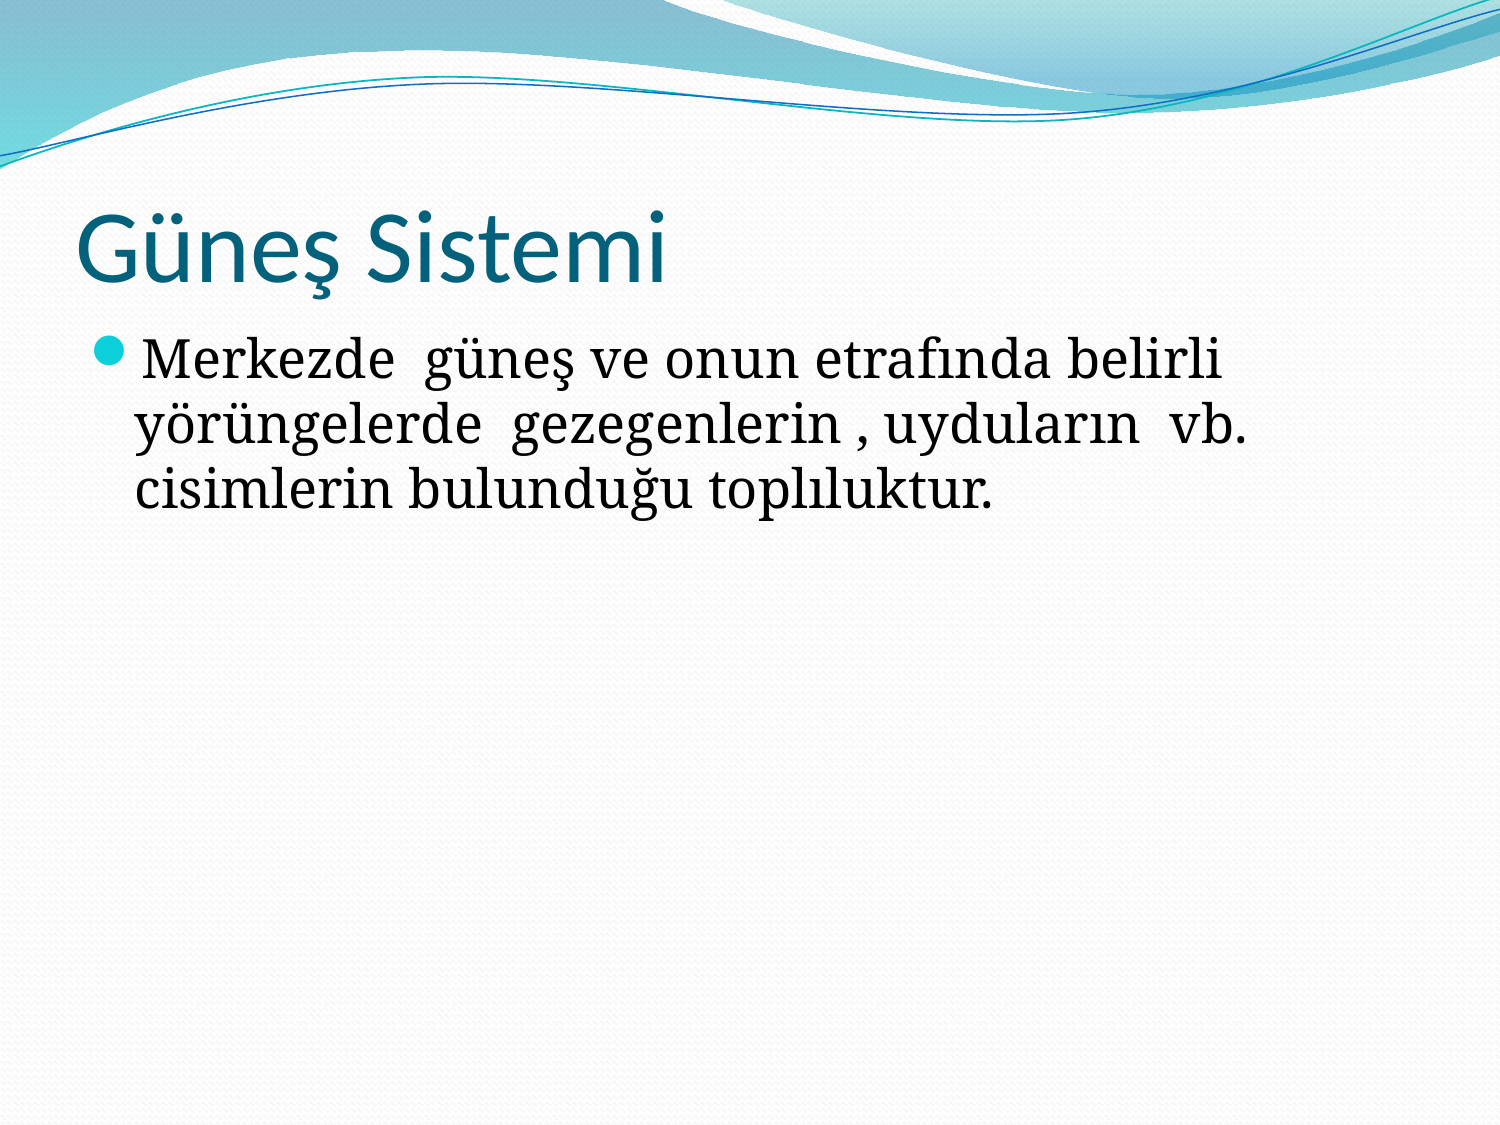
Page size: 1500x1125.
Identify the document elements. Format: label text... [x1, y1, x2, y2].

list Merkezde güneş ve onun etrafında belirli yörüngelerde gezegenlerin , uyduların vb. cisimlerin bulunduğu toplıluktur. [75, 317, 1425, 1038]
title Güneş Sistemi [75, 115, 1425, 303]
